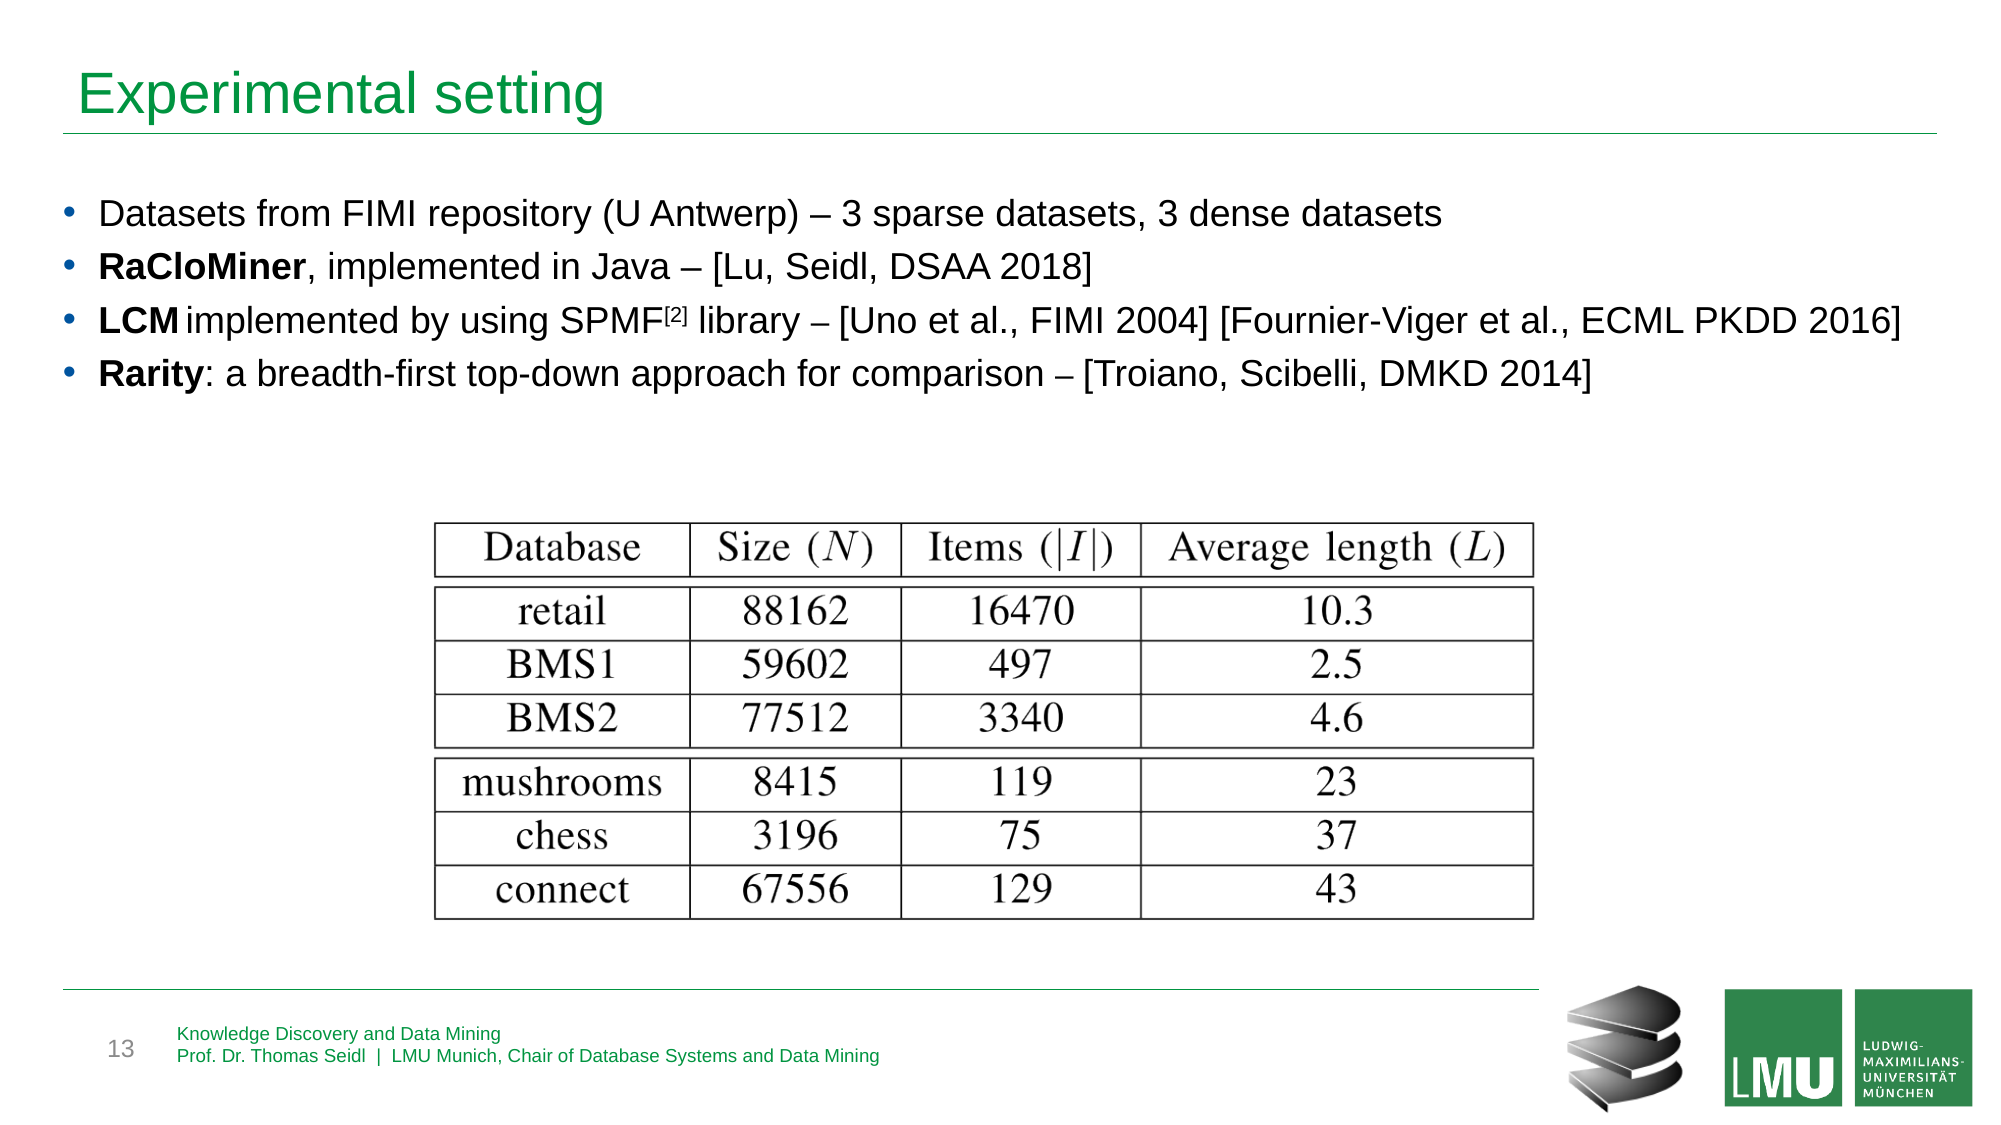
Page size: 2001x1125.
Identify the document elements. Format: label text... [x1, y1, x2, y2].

picture [422, 516, 1544, 933]
slide_number 451 [62, 1015, 150, 1081]
list Datasets from FIMI repository (U Antwerp) – 3 sparse datasets, 3 dense datasets RaCloMiner, implemented in Java – [Lu, Seidl, DSAA 2018] LCM implemented by using SPMF[2] library – [Uno et al., FIMI 2004] [Fournier-Viger et al., ECML PKDD 2016] Rarity: a breadth-first top-down approach for comparison – [Troiano, Scibelli, DMKD 2014] [62, 188, 1938, 957]
picture [1497, 957, 1985, 1119]
title Experimental setting [62, 21, 1938, 134]
